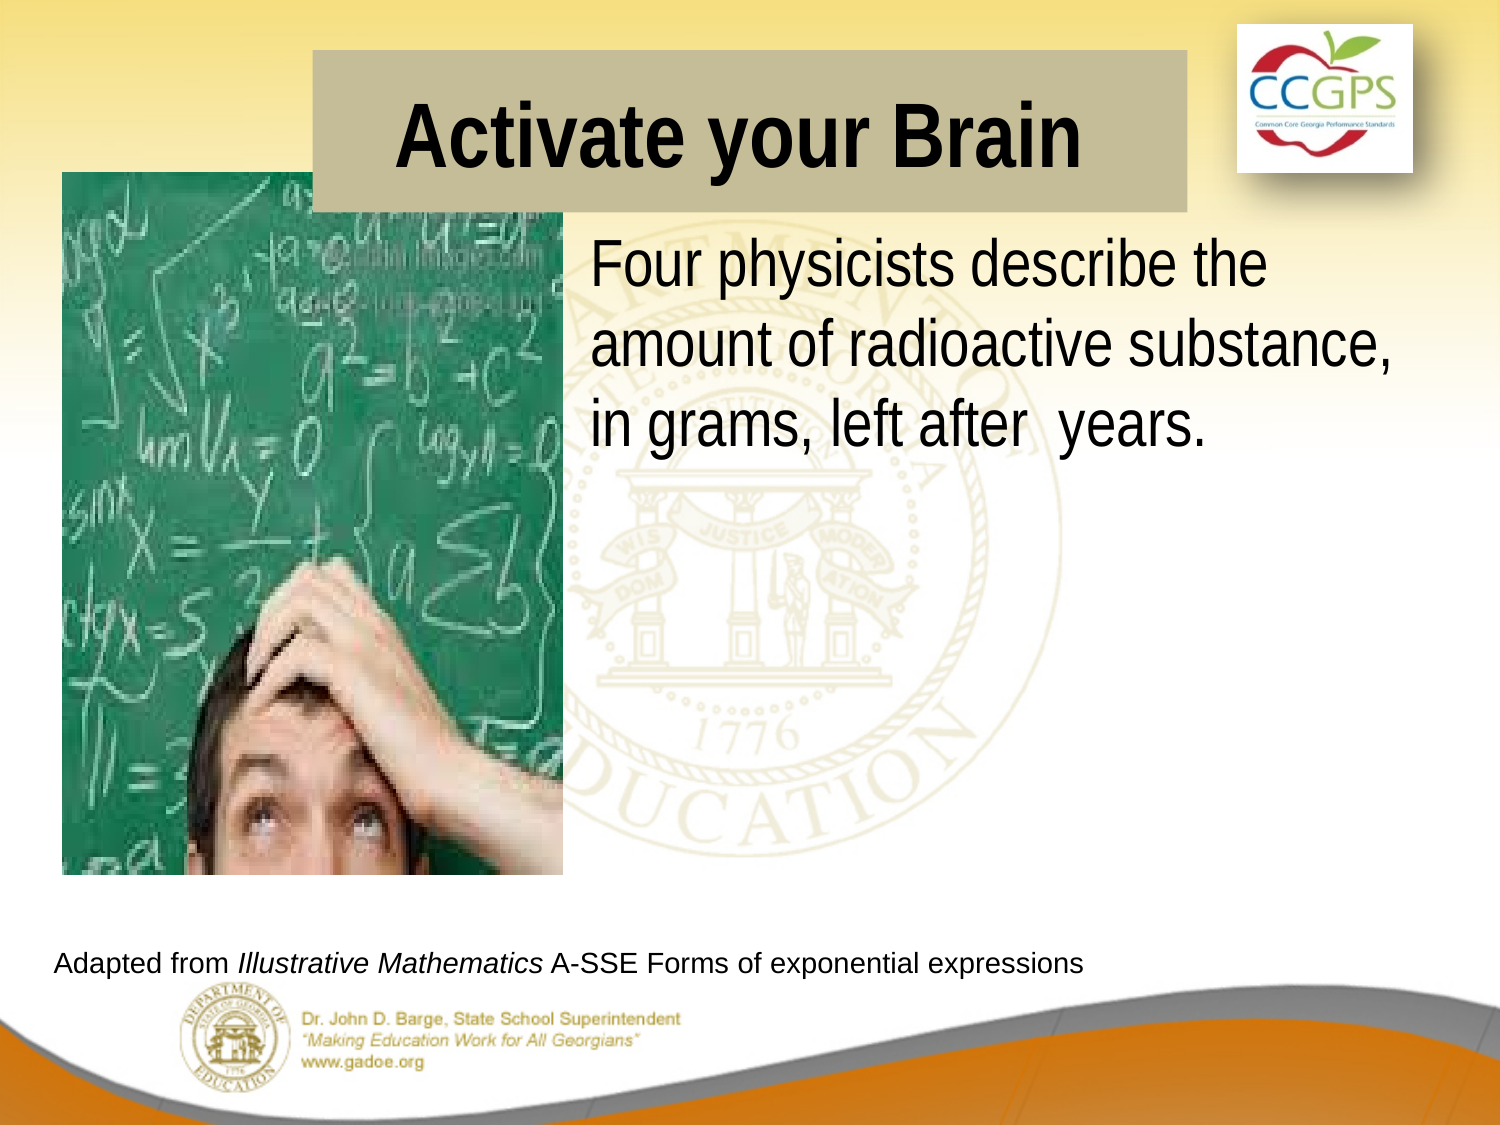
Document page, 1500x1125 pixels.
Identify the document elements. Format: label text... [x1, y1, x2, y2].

picture [0, 0, 1500, 1125]
title Activate your Brain [312, 49, 1188, 213]
text_box Adapted from Illustrative Mathematics A-SSE Forms of exponential expressions [38, 936, 1100, 987]
